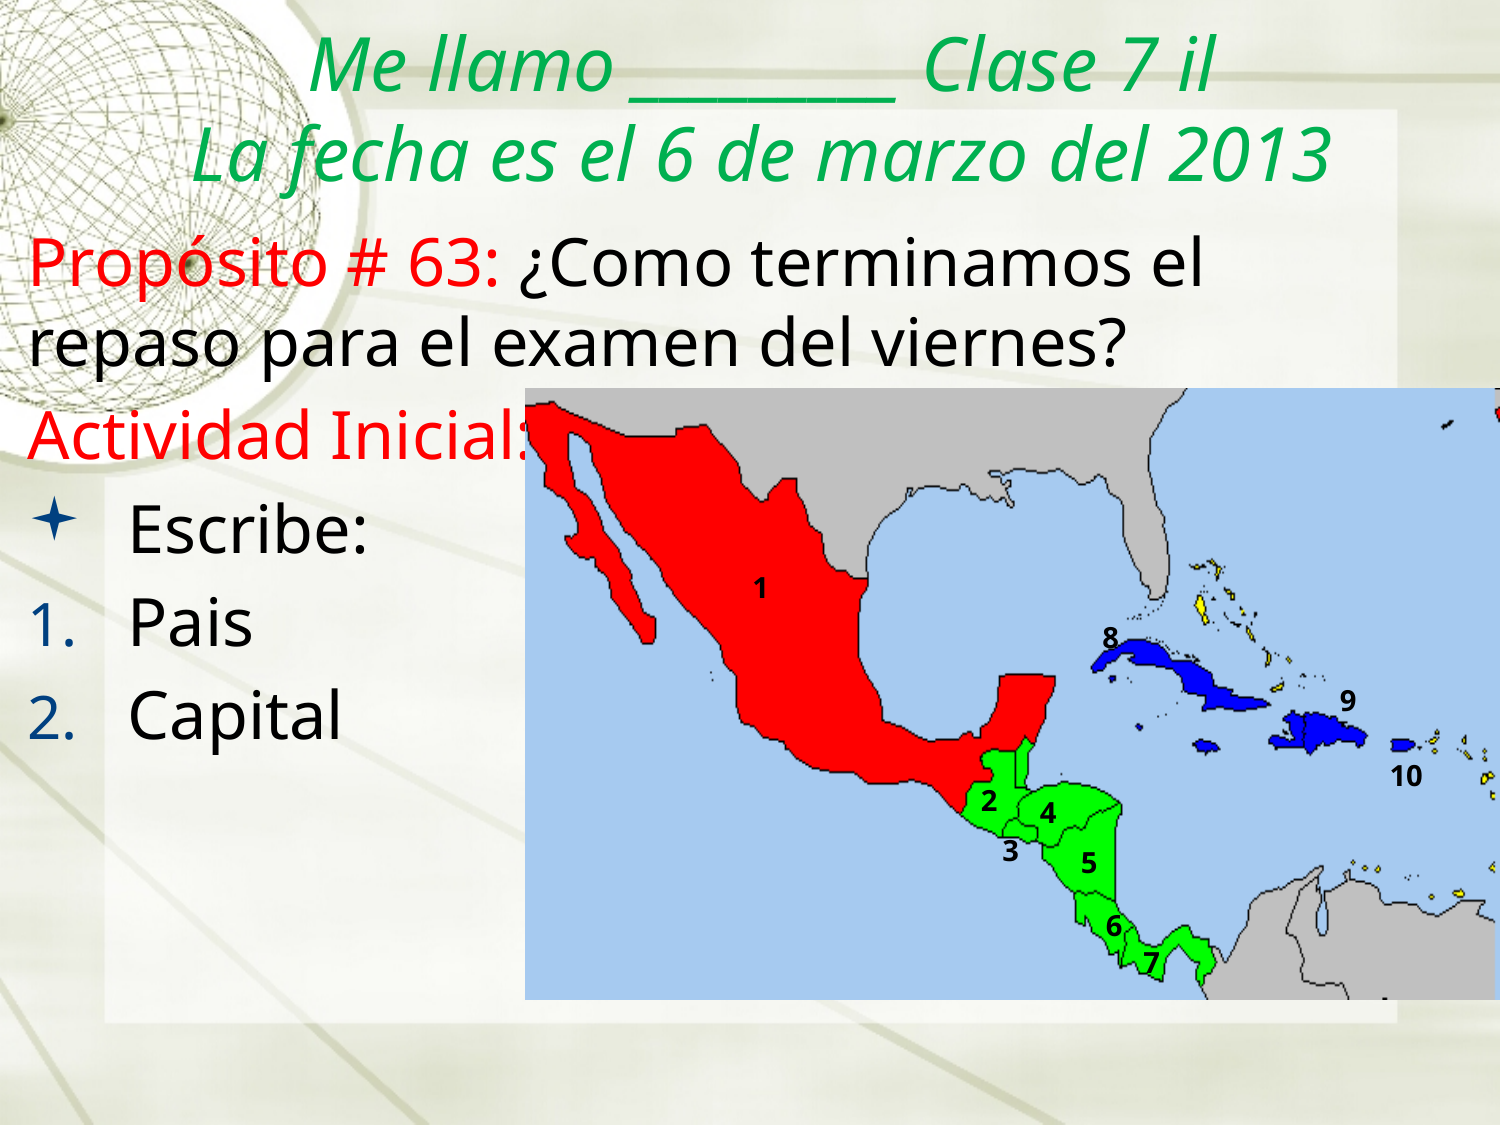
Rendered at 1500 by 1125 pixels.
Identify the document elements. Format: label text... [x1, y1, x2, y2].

list Propósito # 63: ¿Como terminamos el repaso para el examen del viernes? Actividad Inicial: Escribe: Pais Capital [12, 212, 1363, 955]
text_box Me llamo _________ Clase 7 il La fecha es el 6 de marzo del 2013 [37, 12, 1488, 200]
picture [0, 0, 1500, 1125]
